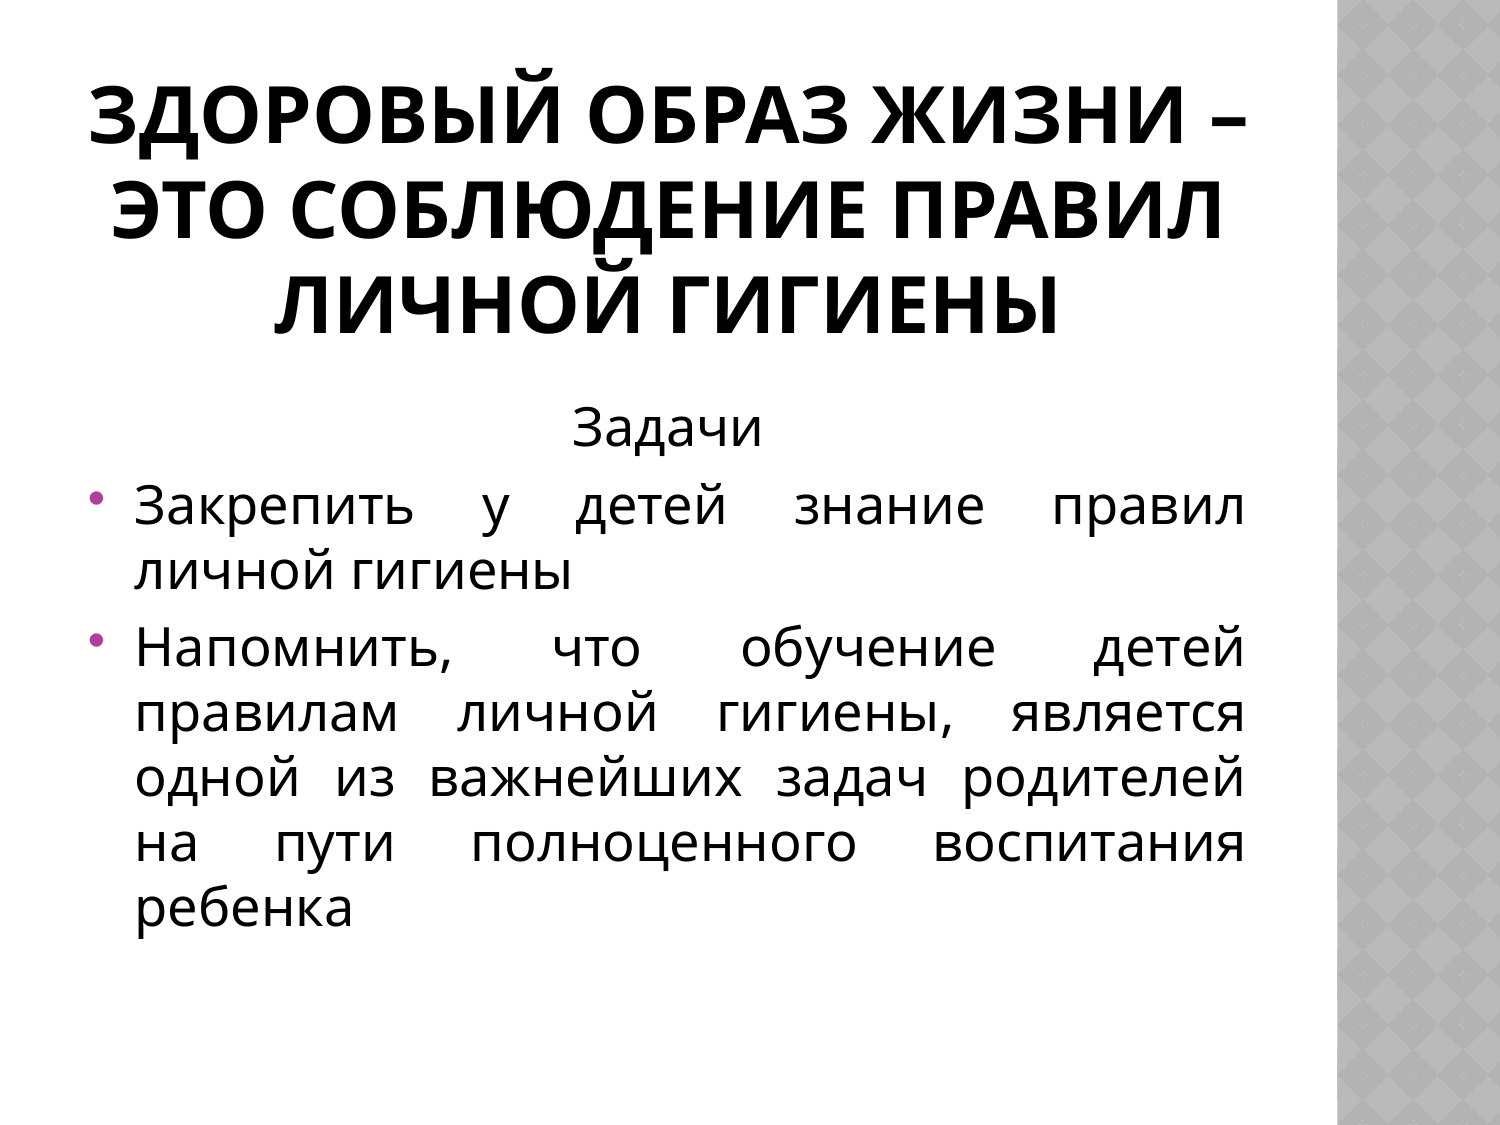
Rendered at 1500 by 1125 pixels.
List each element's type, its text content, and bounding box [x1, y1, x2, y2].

title Здоровый образ жизни –это соблюдение правил личной гигиены [75, 52, 1263, 350]
list Задачи Закрепить у детей знание правил личной гигиены Напомнить, что обучение детей правилам личной гигиены, является одной из важнейших задач родителей на пути полноценного воспитания ребенка [75, 385, 1263, 1059]
